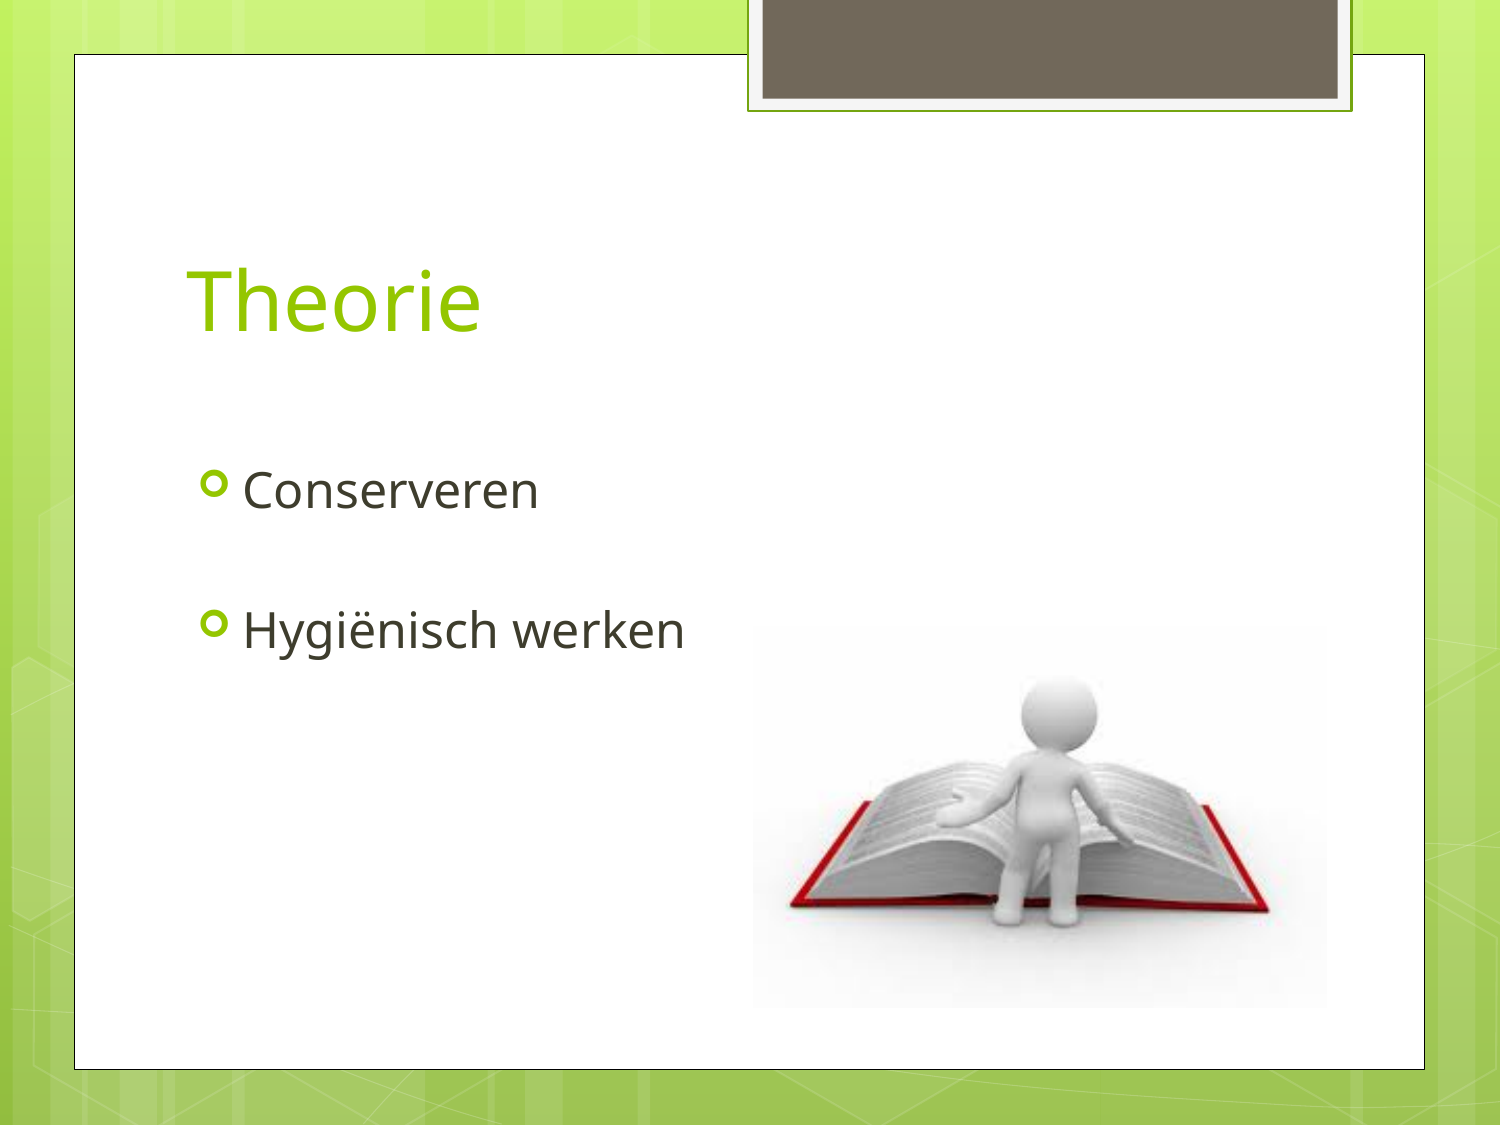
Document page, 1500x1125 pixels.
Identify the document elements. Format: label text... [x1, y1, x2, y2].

picture [752, 626, 1327, 1008]
title Theorie [171, 168, 1324, 357]
list Conserveren Hygiënisch werken [171, 381, 1283, 957]
